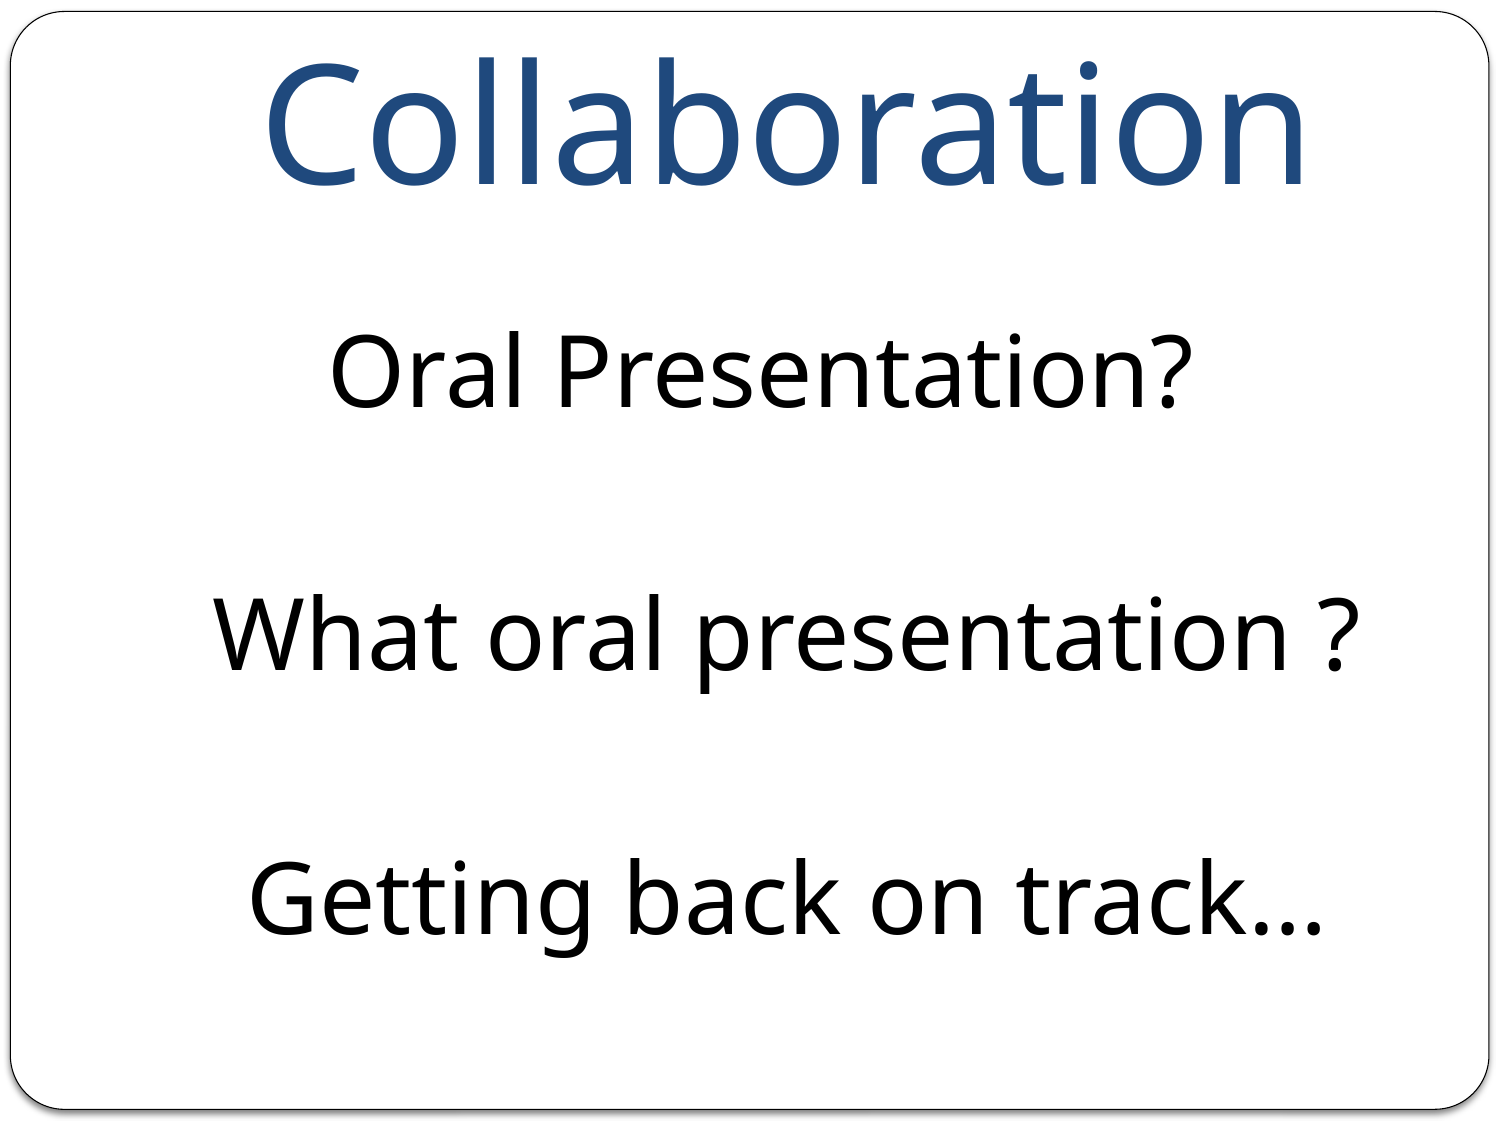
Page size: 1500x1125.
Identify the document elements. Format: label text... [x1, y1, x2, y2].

list Oral Presentation? What oral presentation ? Getting back on track… [149, 237, 1426, 988]
title Collaboration [149, 44, 1426, 233]
